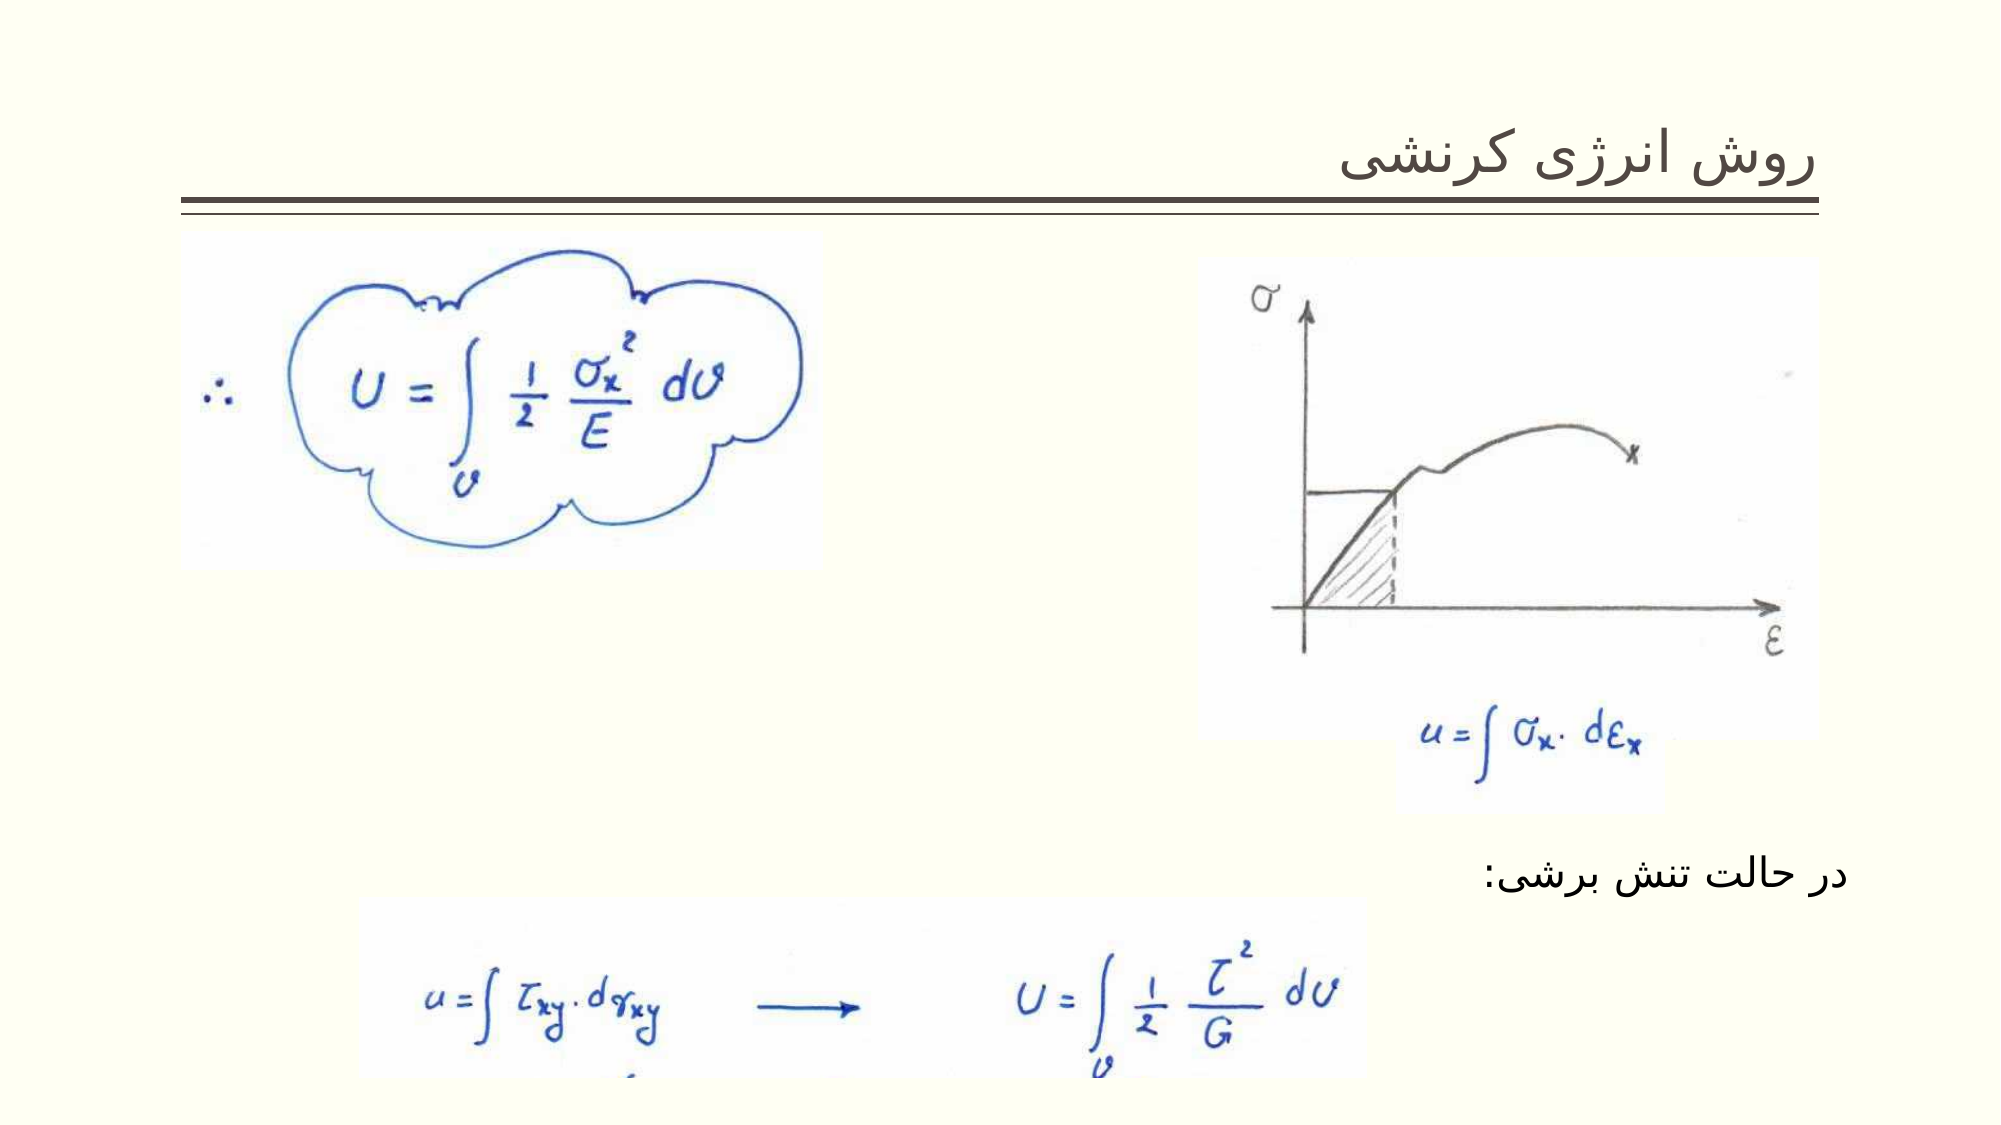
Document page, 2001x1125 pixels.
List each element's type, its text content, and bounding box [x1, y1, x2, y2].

title روش انرژی کرنشی [181, 12, 1819, 193]
picture [359, 897, 1367, 1078]
text_box در حالت تنش برشی: [226, 813, 1864, 903]
picture [181, 231, 823, 570]
picture [1198, 256, 1819, 814]
